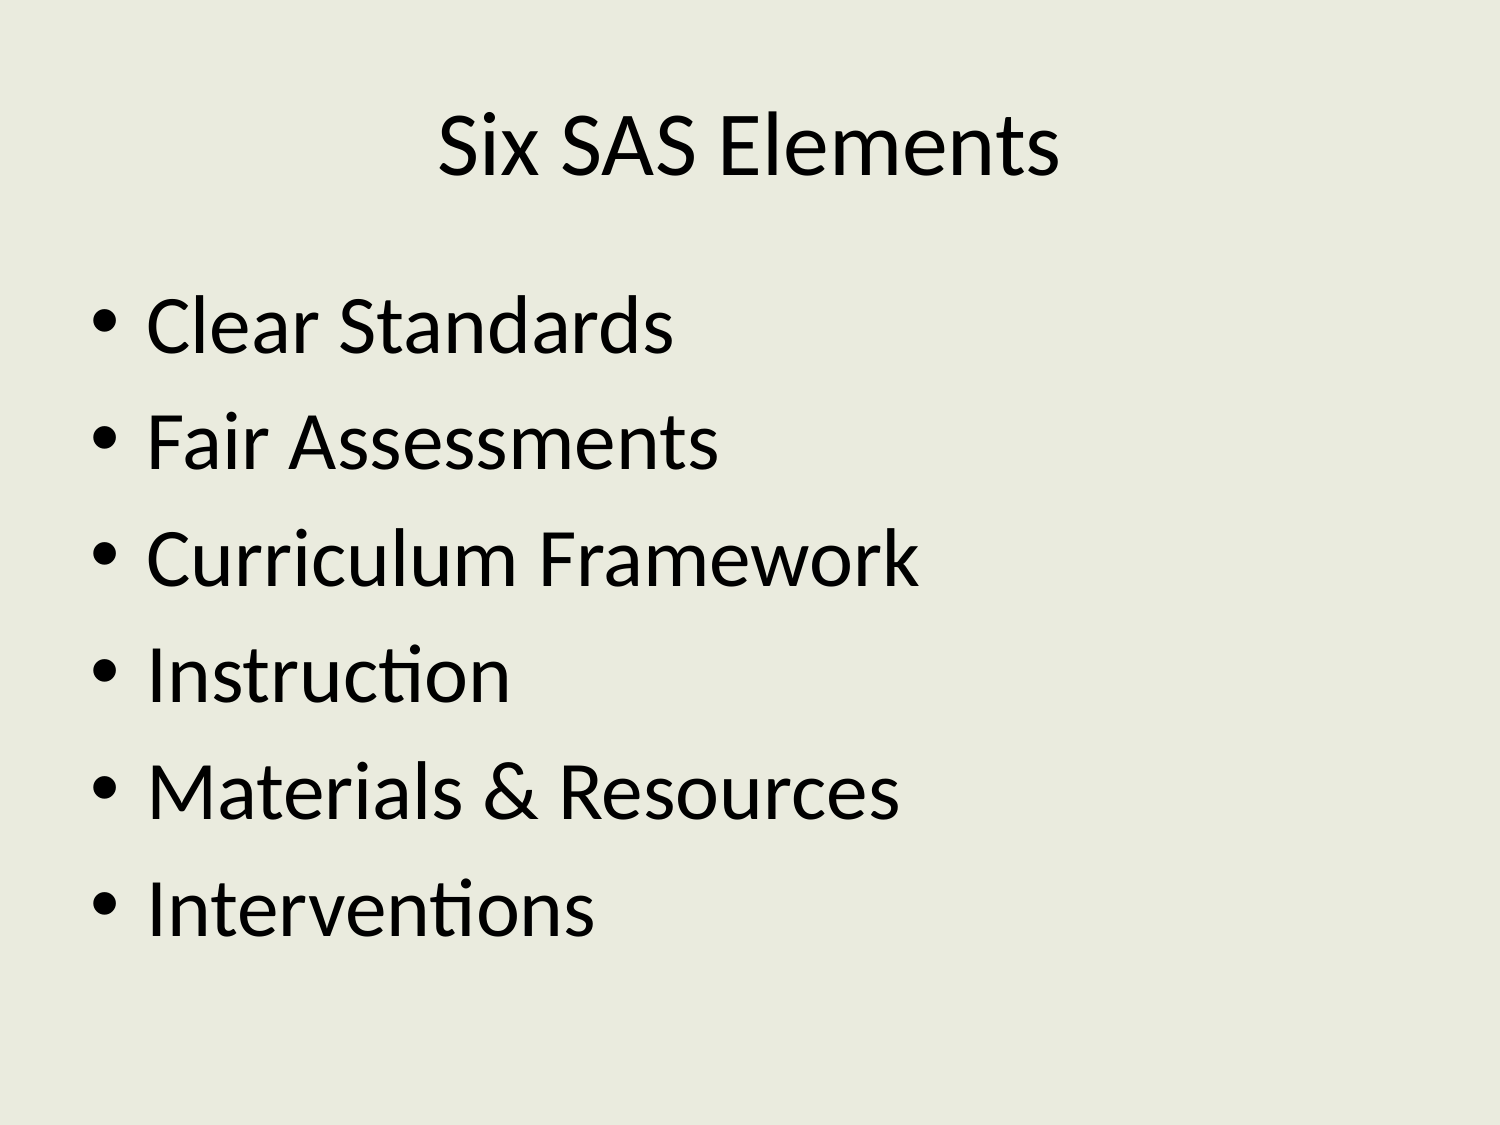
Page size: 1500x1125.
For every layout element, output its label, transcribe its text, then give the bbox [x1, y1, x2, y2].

title Six SAS Elements [75, 45, 1425, 233]
list Clear Standards Fair Assessments Curriculum Framework Instruction Materials & Resources Interventions [75, 262, 1425, 1005]
